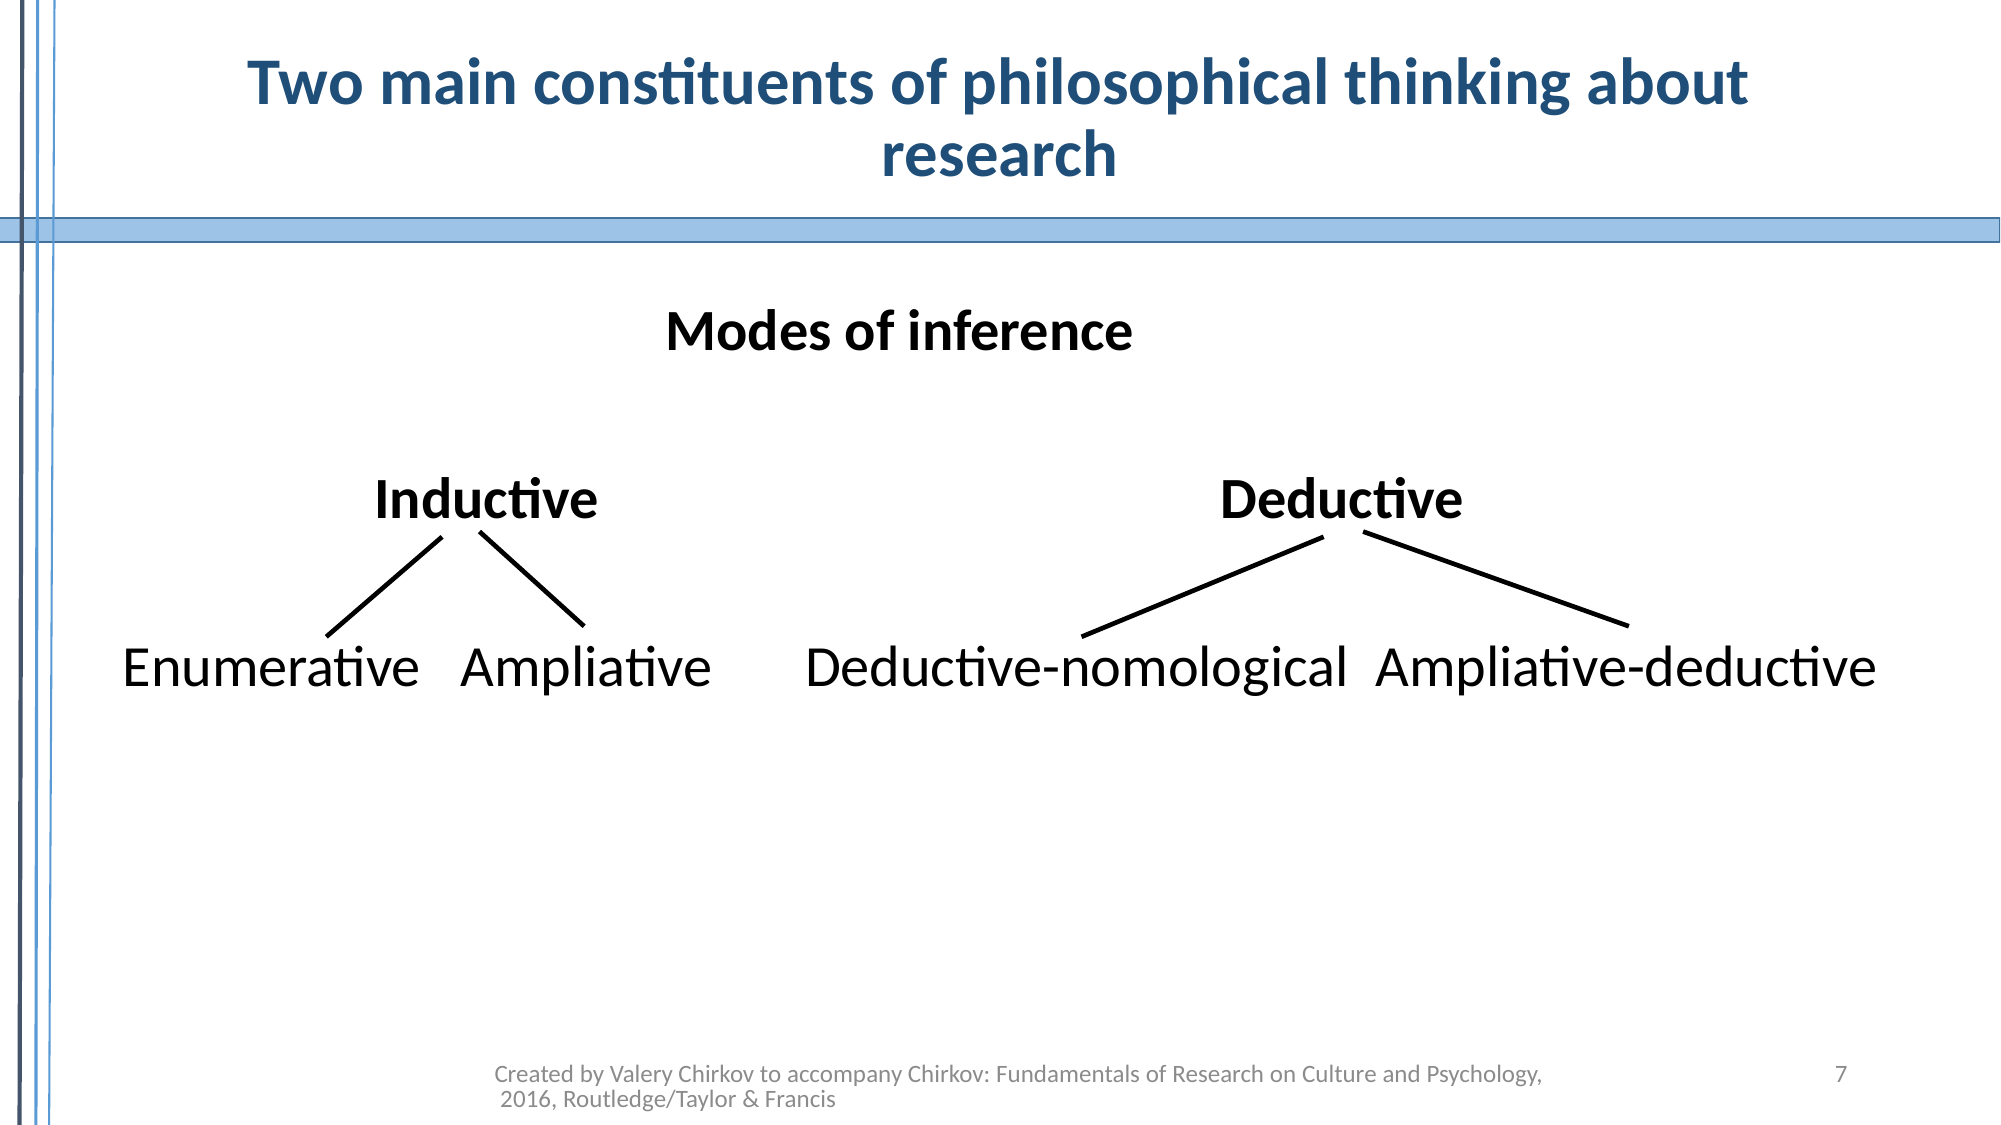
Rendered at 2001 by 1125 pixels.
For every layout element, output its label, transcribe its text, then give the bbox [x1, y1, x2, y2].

footer Created by Valery Chirkov to accompany Chirkov: Fundamentals of Research on Culture and Psychology, 2016, Routledge/Taylor & Francis [479, 1042, 1562, 1103]
slide_number 7 [1755, 1042, 1863, 1103]
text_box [1081, 536, 1324, 637]
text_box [1363, 531, 1629, 627]
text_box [479, 531, 585, 627]
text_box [326, 536, 443, 637]
list Modes of inference Inductive Deductive Enumerative Ampliative Deductive-nomological Ampliative-deductive [81, 293, 1968, 1014]
title Two main constituents of philosophical thinking about research [137, 27, 1863, 212]
